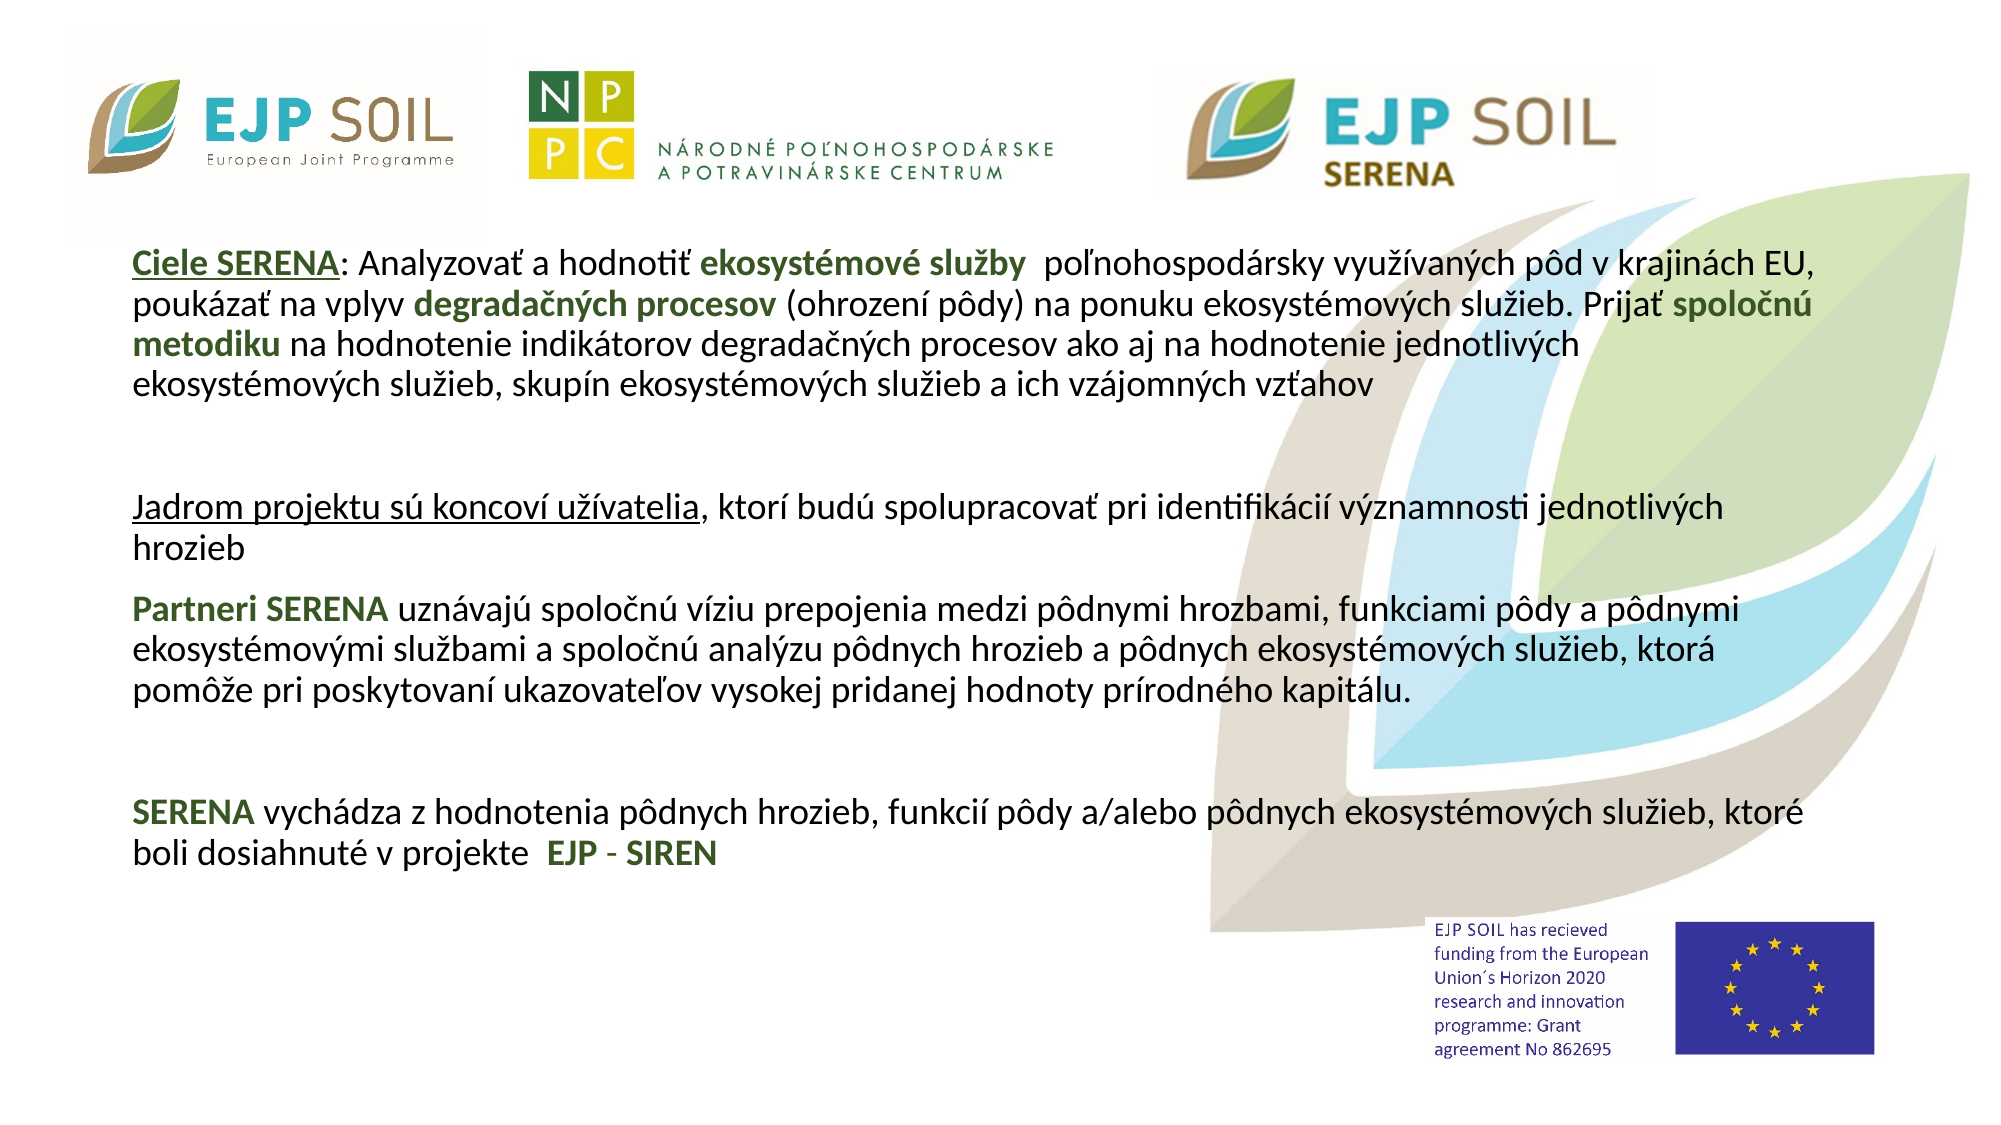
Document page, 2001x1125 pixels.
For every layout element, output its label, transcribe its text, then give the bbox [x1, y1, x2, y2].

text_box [63, 27, 1062, 241]
list Ciele SERENA: Analyzovať a hodnotiť ekosystémové služby poľnohospodársky využívaných pôd v krajinách EU, poukázať na vplyv degradačných procesov (ohrození pôdy) na ponuku ekosystémových služieb. Prijať spoločnú metodiku na hodnotenie indikátorov degradačných procesov ako aj na hodnotenie jednotlivých ekosystémových služieb, skupín ekosystémových služieb a ich vzájomných vzťahov Jadrom projektu sú koncoví užívatelia, ktorí budú spolupracovať pri identifikácií významnosti jednotlivých hrozieb Partneri SERENA uznávajú spoločnú víziu prepojenia medzi pôdnymi hrozbami, funkciami pôdy a pôdnymi ekosystémovými službami a spoločnú analýzu pôdnych hrozieb a pôdnych ekosystémových služieb, ktorá pomôže pri poskytovaní ukazovateľov vysokej pridanej hodnoty prírodného kapitálu. SERENA vychádza z hodnotenia pôdnych hrozieb, funkcií pôdy a/alebo pôdnych ekosystémových služieb, ktoré boli dosiahnuté v projekte EJP - SIREN [117, 235, 1843, 1098]
picture [1159, 69, 2000, 1063]
